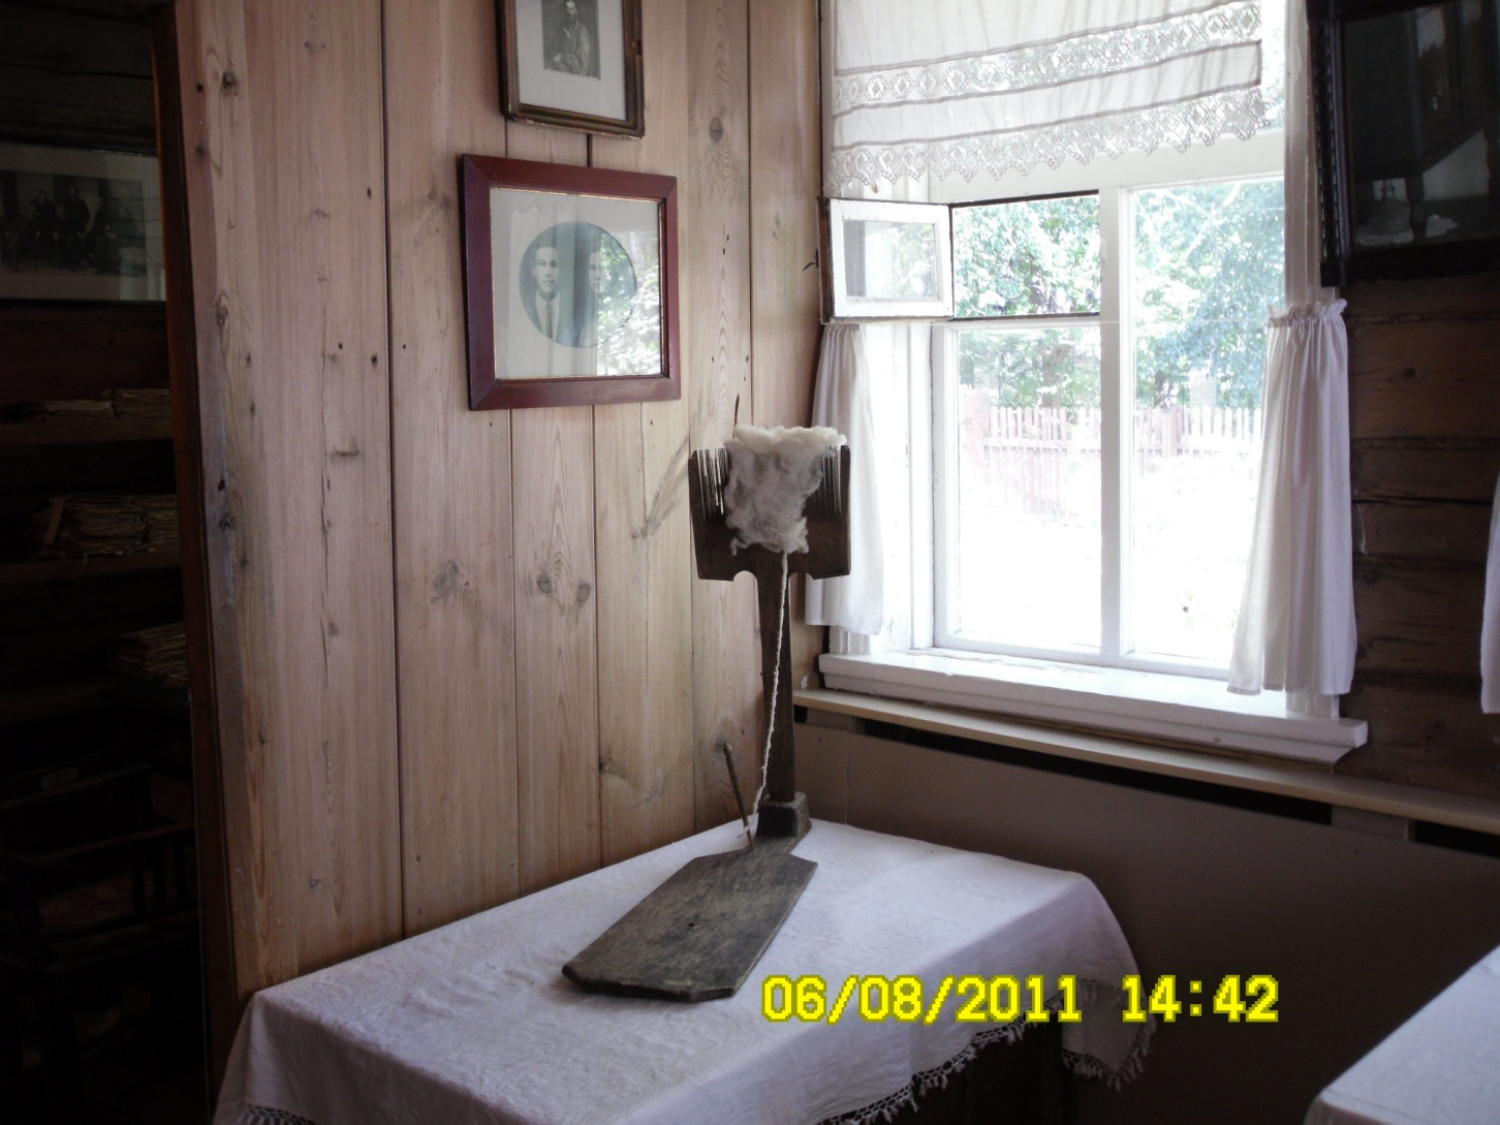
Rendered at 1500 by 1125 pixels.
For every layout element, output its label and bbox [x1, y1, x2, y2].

list [0, 0, 1500, 1125]
